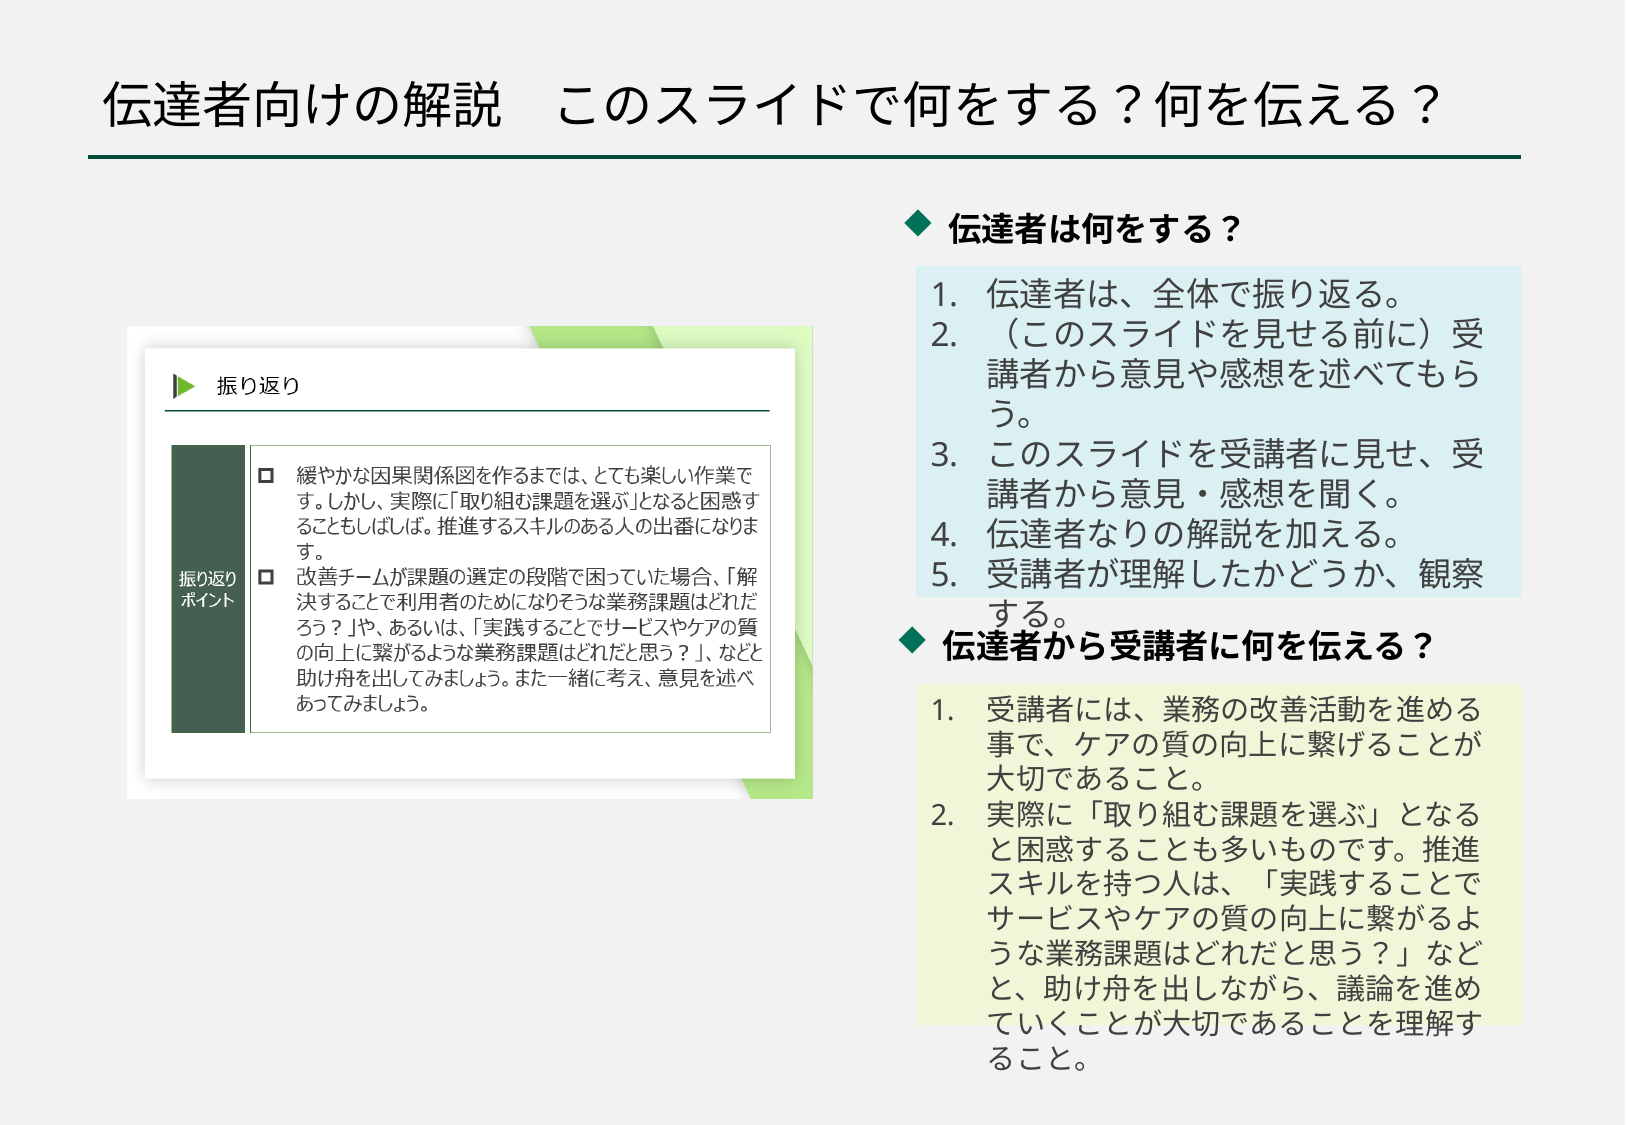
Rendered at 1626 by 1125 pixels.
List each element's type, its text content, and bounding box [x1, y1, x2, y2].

list 受講者には、業務の改善活動を進める事で、ケアの質の向上に繋げることが大切であること。 実際に「取り組む課題を選ぶ」となると困惑することも多いものです。推進スキルを持つ人は、「実践することでサービスやケアの質の向上に繋がるような業務課題はどれだと思う？」などと、助け舟を出しながら、議論を進めていくことが大切であることを理解すること。 [915, 683, 1522, 1025]
picture [127, 326, 813, 799]
list 伝達者は、全体で振り返る。 （このスライドを見せる前に）受講者から意見や感想を述べてもらう。 このスライドを受講者に見せ、受講者から意見・感想を聞く。 伝達者なりの解説を加える。 受講者が理解したかどうか、観察する。 [915, 265, 1522, 598]
